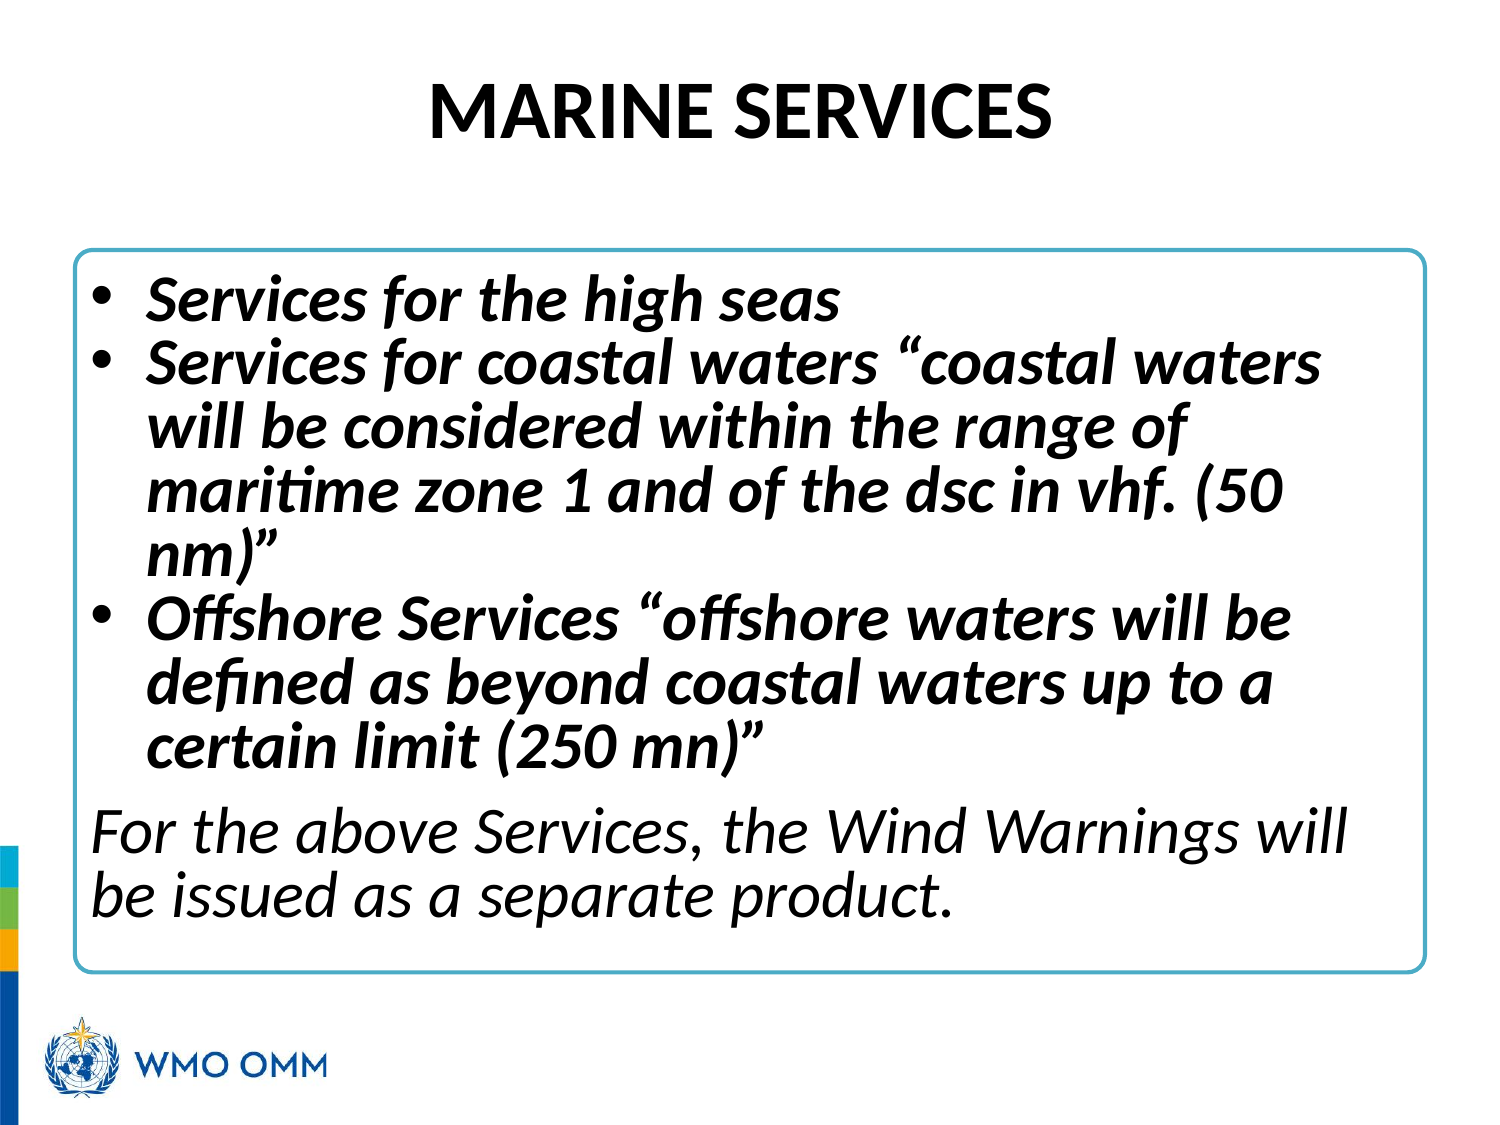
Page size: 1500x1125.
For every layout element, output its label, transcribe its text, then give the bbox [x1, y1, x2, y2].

picture [0, 845, 327, 1125]
text_box [74, 249, 1425, 973]
title MARINE SERVICES [75, 45, 1425, 233]
list Services for the high seas Services for coastal waters “coastal waters will be considered within the range of maritime zone 1 and of the dsc in vhf. (50 nm)” Offshore Services “offshore waters will be defined as beyond coastal waters up to a certain limit (250 mn)” For the above Services, the Wind Warnings will be issued as a separate product. [75, 961, 1425, 1005]
